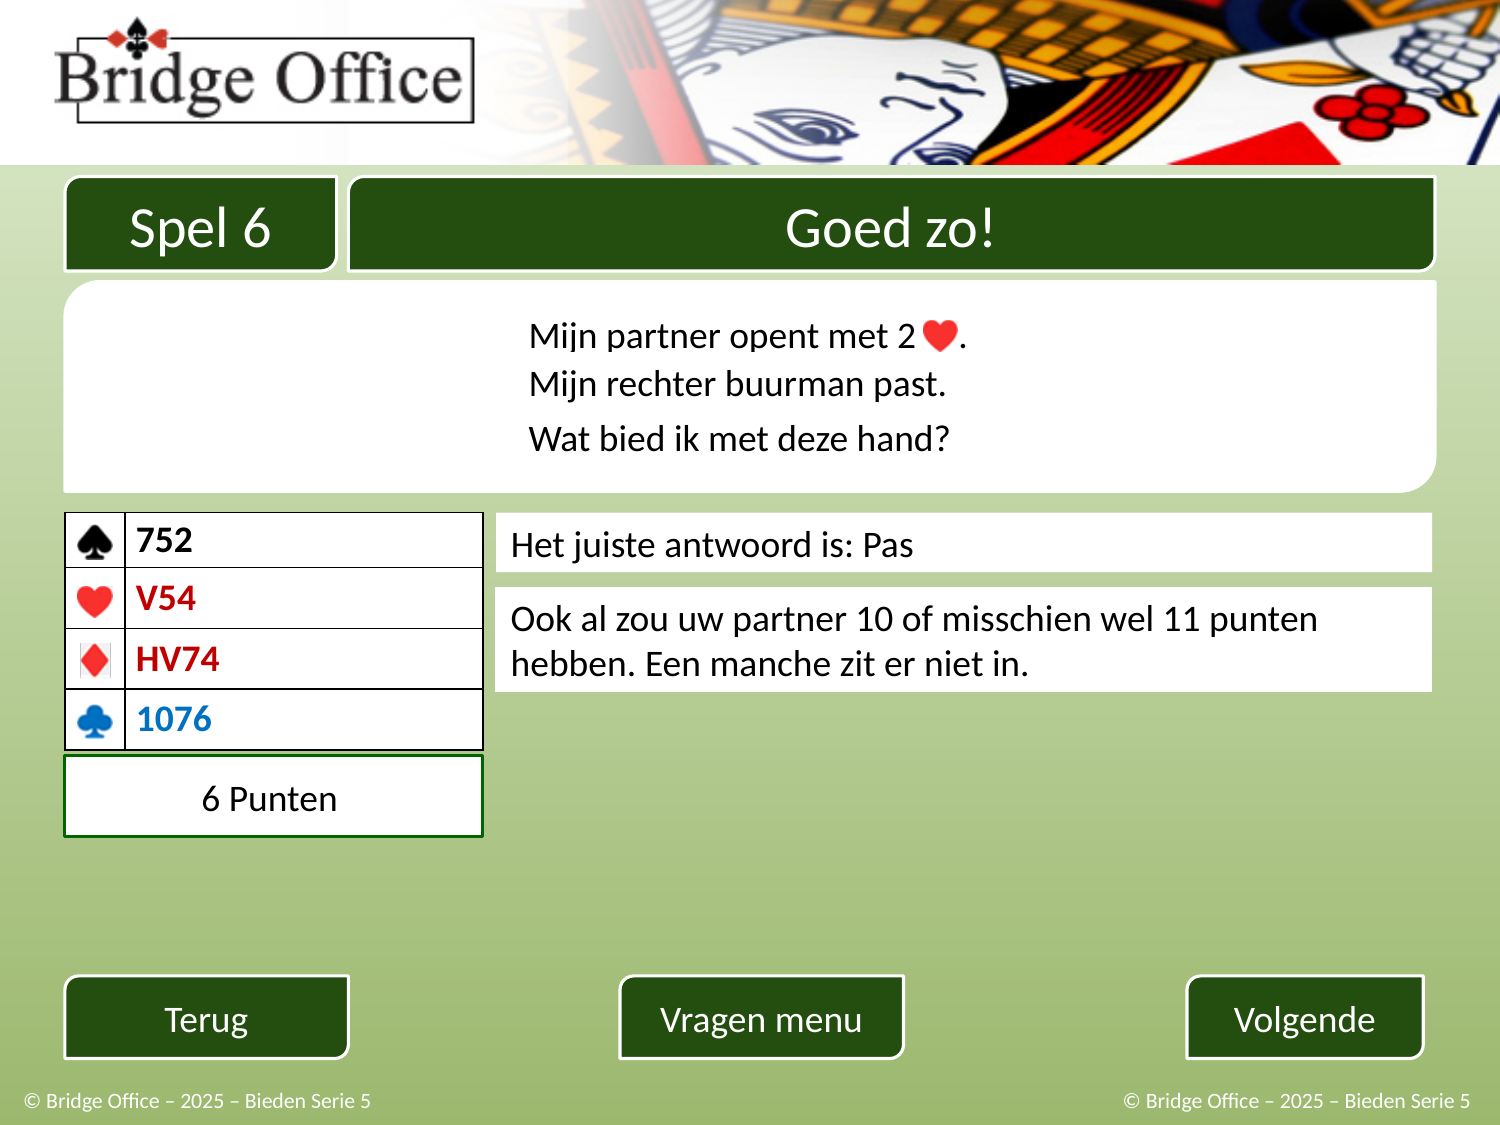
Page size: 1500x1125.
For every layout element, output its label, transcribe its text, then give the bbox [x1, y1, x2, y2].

text_box © Bridge Office – 2025 – Bieden Serie 5 [1107, 1079, 1500, 1121]
text_box Mijn partner opent met 2 . [513, 303, 1022, 364]
picture [77, 643, 114, 679]
table_cell HV74 [126, 629, 482, 688]
text_box Het juiste antwoord is: Pas [496, 512, 1433, 573]
text_box © Bridge Office – 2025 – Bieden Serie 5 [8, 1079, 393, 1121]
text_box Terug [63, 974, 350, 1061]
text_box Wat bied ik met deze hand? [513, 406, 987, 467]
table_cell V54 [126, 568, 482, 628]
picture [0, 0, 1500, 166]
picture [77, 703, 114, 740]
picture [77, 585, 114, 618]
text_box Vragen menu [618, 974, 906, 1061]
text_box Spel 6 [63, 179, 339, 273]
text_box Mijn rechter buurman past. [513, 352, 987, 406]
table_cell [66, 568, 124, 628]
text_box Ook al zou uw partner 10 of misschien wel 11 punten hebben. Een manche zit er niet in. [495, 587, 1432, 692]
text_box [63, 280, 1437, 493]
text_box 6 Punten [63, 754, 484, 838]
picture [922, 319, 959, 352]
table_cell 1076 [126, 690, 482, 749]
table_cell [66, 629, 124, 688]
table_header 752 [126, 513, 482, 567]
text_box Volgende [1185, 974, 1425, 1061]
table_header [66, 513, 124, 567]
picture [77, 524, 114, 561]
text_box Goed zo! [346, 179, 1437, 273]
table_cell [66, 690, 124, 749]
